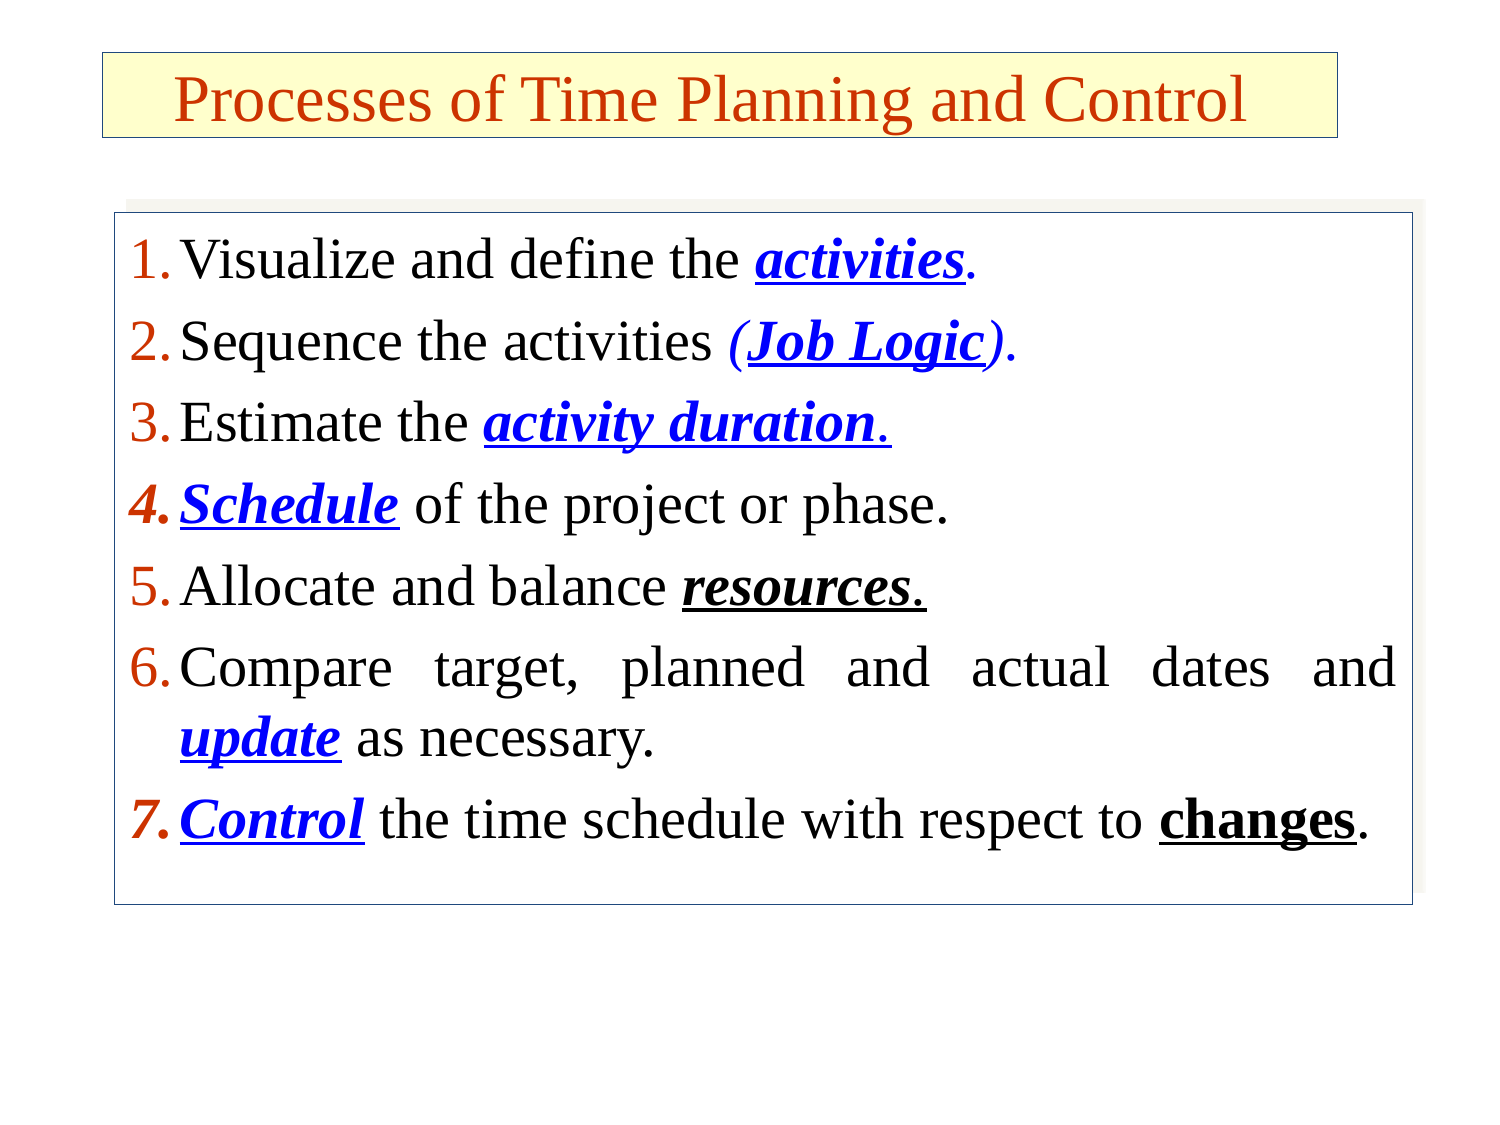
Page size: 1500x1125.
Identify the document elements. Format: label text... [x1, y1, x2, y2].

list Visualize and define the activities. Sequence the activities (Job Logic). Estimate the activity duration. Schedule of the project or phase. Allocate and balance resources. Compare target, planned and actual dates and update as necessary. Control the time schedule with respect to changes. [114, 212, 1413, 905]
title Processes of Time Planning and Control [102, 52, 1338, 138]
